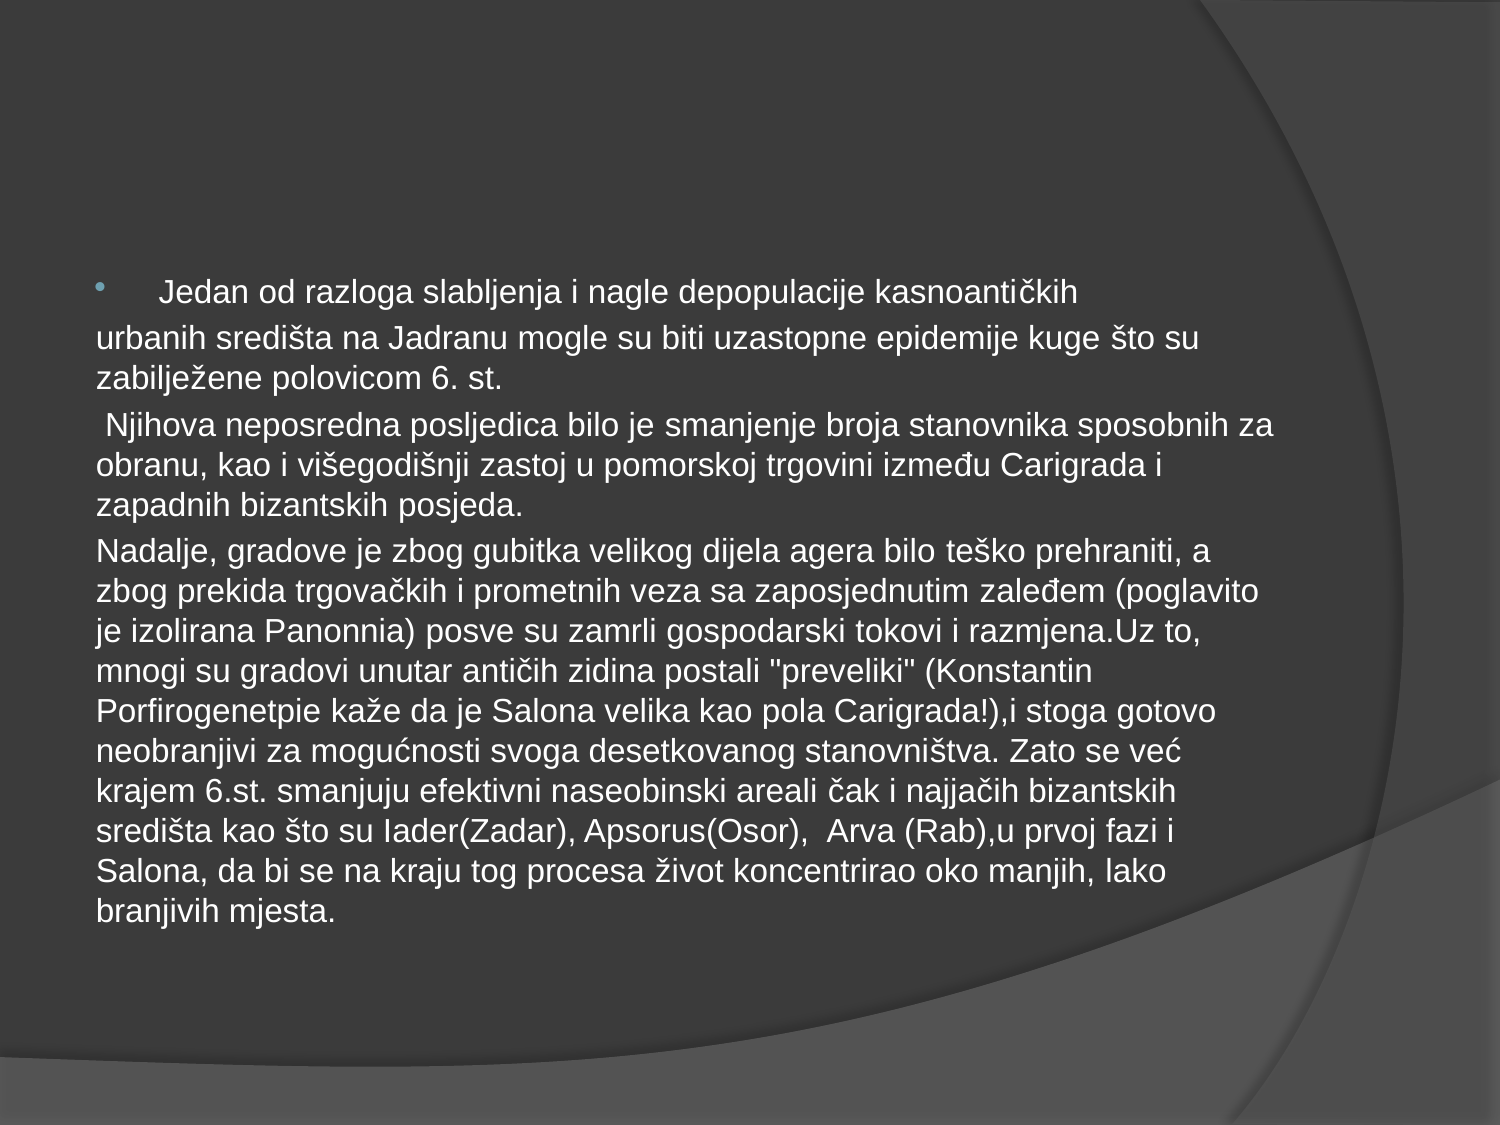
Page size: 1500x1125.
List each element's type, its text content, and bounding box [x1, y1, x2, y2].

list Jedan od razloga slabljenja i nagle depopulacije kasnoantičkih urbanih središta na Jadranu mogle su biti uzastopne epidemije kuge što su zabilježene polovicom 6. st. Njihova neposredna posljedica bilo je smanjenje broja stanovnika sposobnih za obranu, kao i višegodišnji zastoj u pomorskoj trgovini između Carigrada i zapadnih bizantskih posjeda. Nadalje, gradove je zbog gubitka velikog dijela agera bilo teško prehraniti, a zbog prekida trgovačkih i prometnih veza sa zaposjednutim zaleđem (poglavito je izolirana Panonnia) posve su zamrli gospodarski tokovi i razmjena.Uz to, mnogi su gradovi unutar antičih zidina postali "preveliki" (Konstantin Porfirogenetpie kaže da je Salona velika kao pola Carigrada!),i stoga gotovo neobranjivi za mogućnosti svoga desetkovanog stanovništva. Zato se već krajem 6.st. smanjuju efektivni naseobinski areali čak i najjačih bizantskih središta kao što su Iader(Zadar), Apsorus(Osor), Arva (Rab),u prvoj fazi i Salona, da bi se na kraju tog procesa život koncentrirao oko manjih, lako branjivih mjesta. [75, 262, 1300, 1005]
